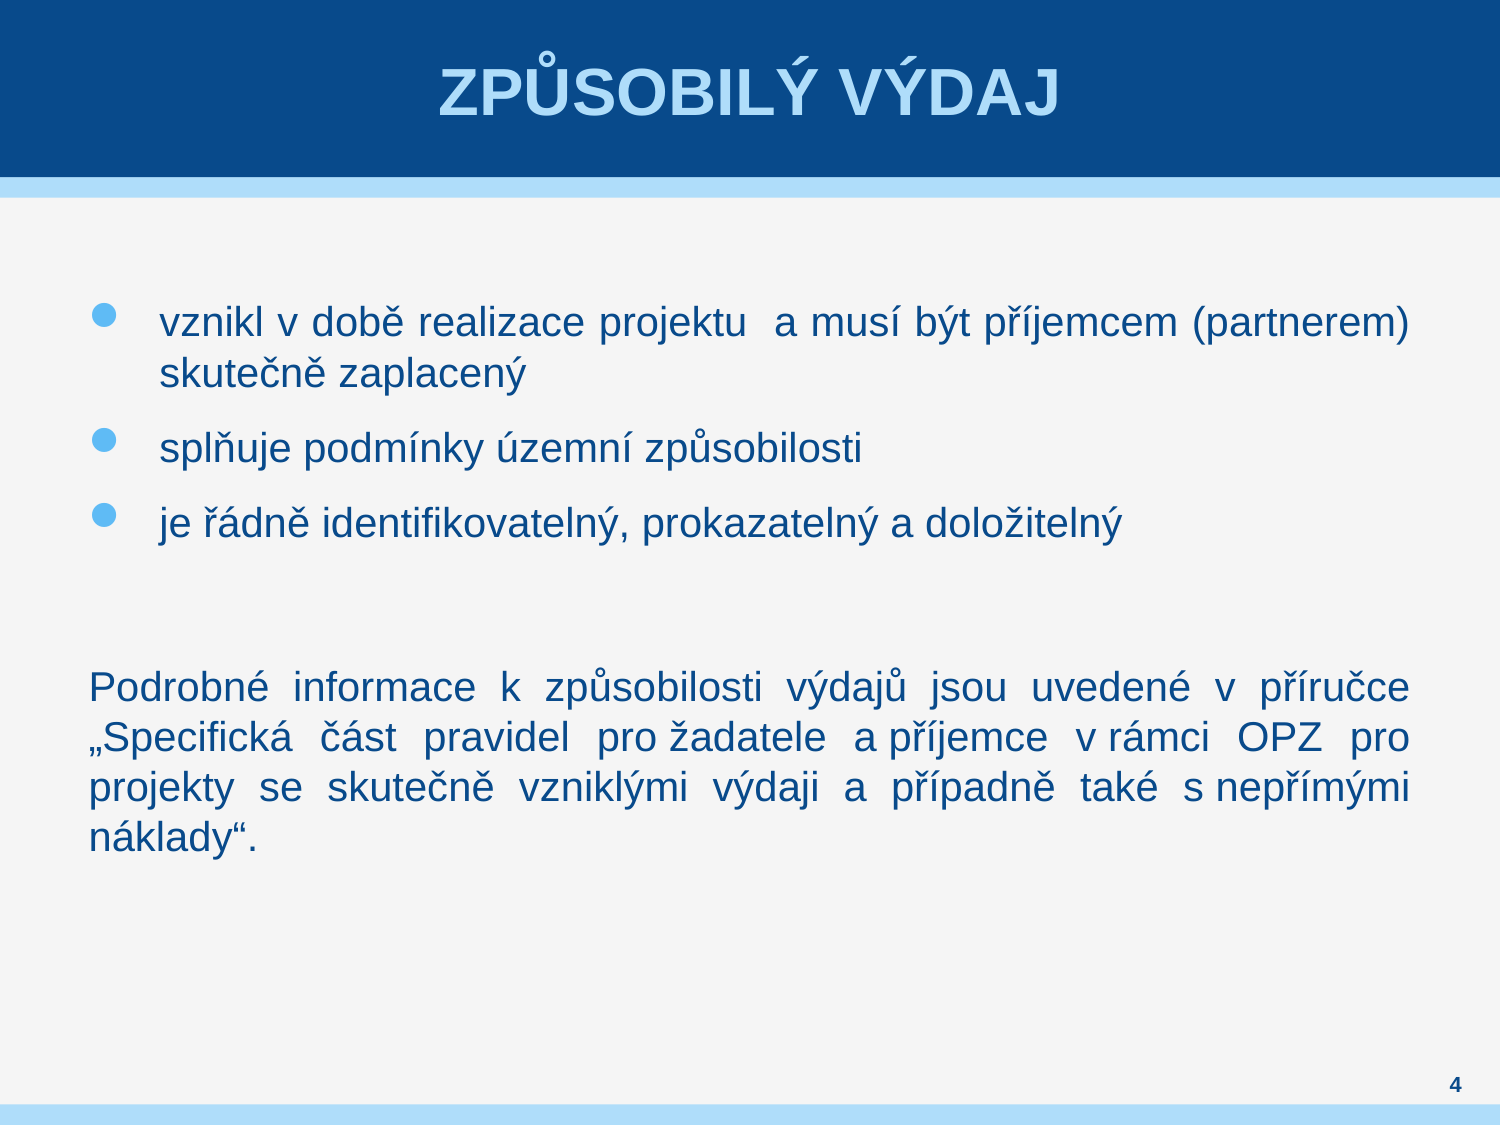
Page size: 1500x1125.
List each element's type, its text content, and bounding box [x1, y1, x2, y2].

slide_number 4 [1417, 1068, 1495, 1099]
list vznikl v době realizace projektu a musí být příjemcem (partnerem) skutečně zaplacený splňuje podmínky územní způsobilosti je řádně identifikovatelný, prokazatelný a doložitelný Podrobné informace k způsobilosti výdajů jsou uvedené v příručce „Specifická část pravidel pro žadatele a příjemce v rámci OPZ pro projekty se skutečně vzniklými výdaji a případně také s nepřímými náklady“. [88, 295, 1412, 1004]
title Způsobilý výdaj [59, 0, 1441, 178]
